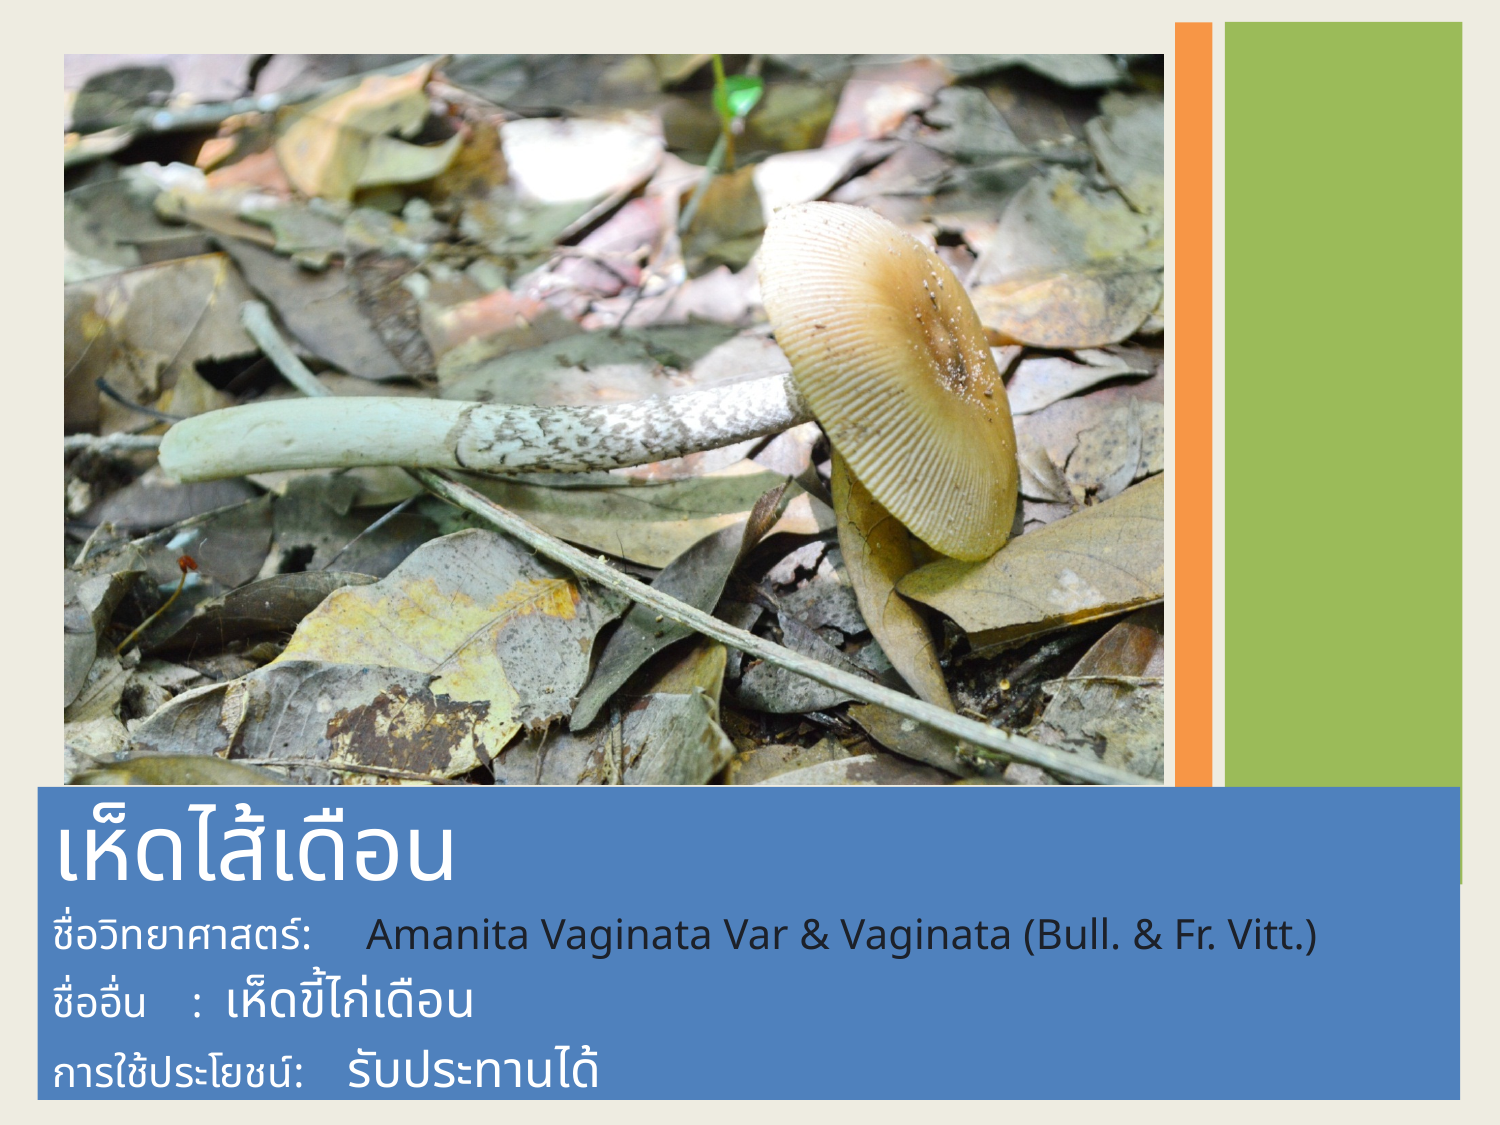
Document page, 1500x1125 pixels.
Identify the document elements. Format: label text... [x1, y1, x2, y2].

picture [64, 54, 1164, 785]
list เห็ดไส้เดือน ชื่อวิทยาศาสตร์: Amanita Vaginata Var & Vaginata (Bull. & Fr. Vitt.) ชื่ออื่น : เห็ดขี้ไก่เดือน การใช้ประโยชน์: รับประทานได้ [37, 786, 1461, 1100]
